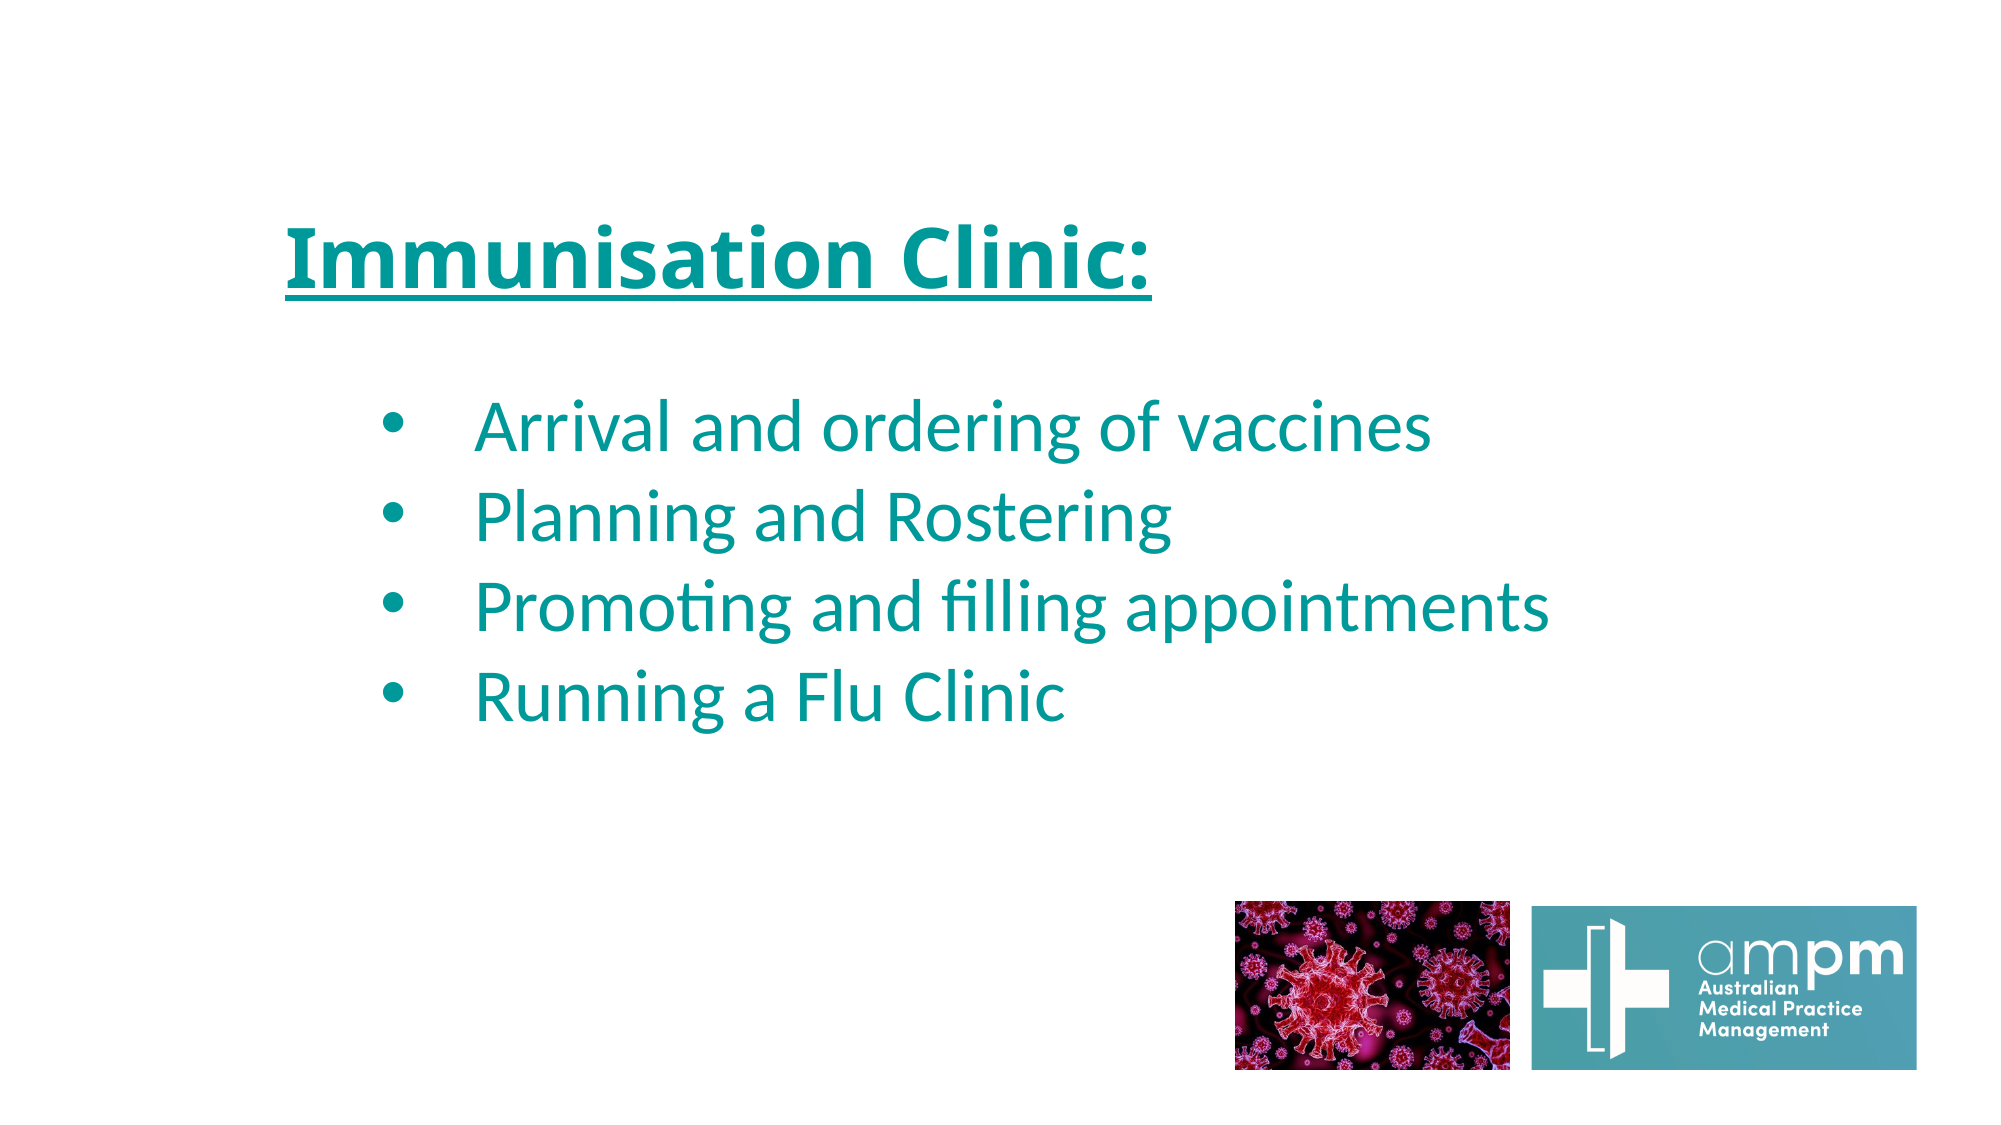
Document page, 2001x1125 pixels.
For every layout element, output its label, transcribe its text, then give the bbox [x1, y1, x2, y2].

picture [1234, 901, 1510, 1070]
text_box Arrival and ordering of vaccines Planning and Rostering Promoting and filling appointments Running a Flu Clinic [365, 369, 1610, 744]
title Immunisation Clinic: [270, 174, 1208, 314]
picture [1531, 906, 1917, 1070]
